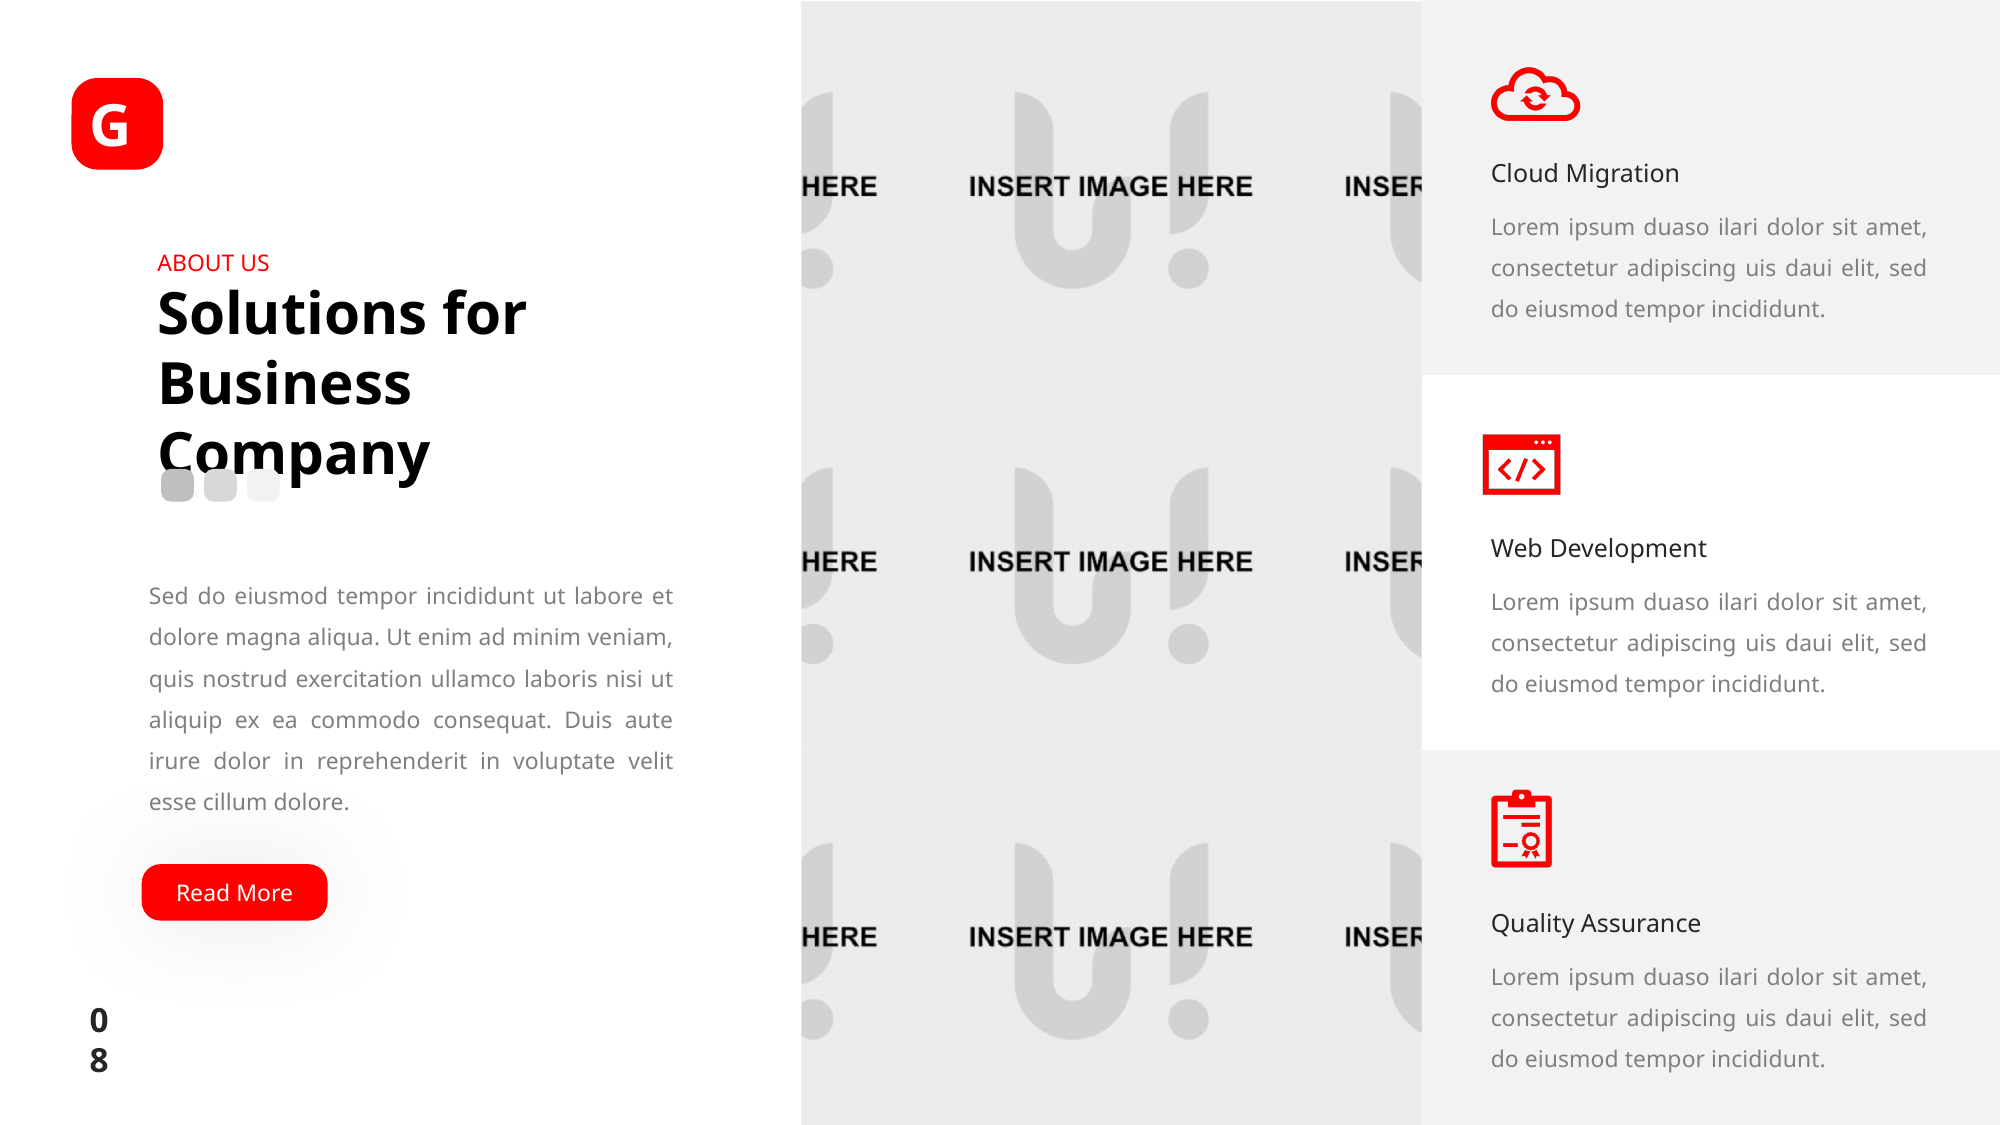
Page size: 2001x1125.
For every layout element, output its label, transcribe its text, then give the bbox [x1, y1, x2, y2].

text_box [1475, 48, 1944, 327]
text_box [1475, 510, 1944, 702]
text_box [160, 91, 164, 156]
picture [1475, 418, 1568, 511]
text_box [1422, 0, 2000, 1125]
text_box Gr [74, 80, 160, 167]
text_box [133, 240, 690, 921]
text_box 08 [74, 991, 142, 1047]
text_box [1475, 885, 1944, 1077]
picture [1475, 782, 1568, 875]
picture [801, 1, 1422, 1125]
